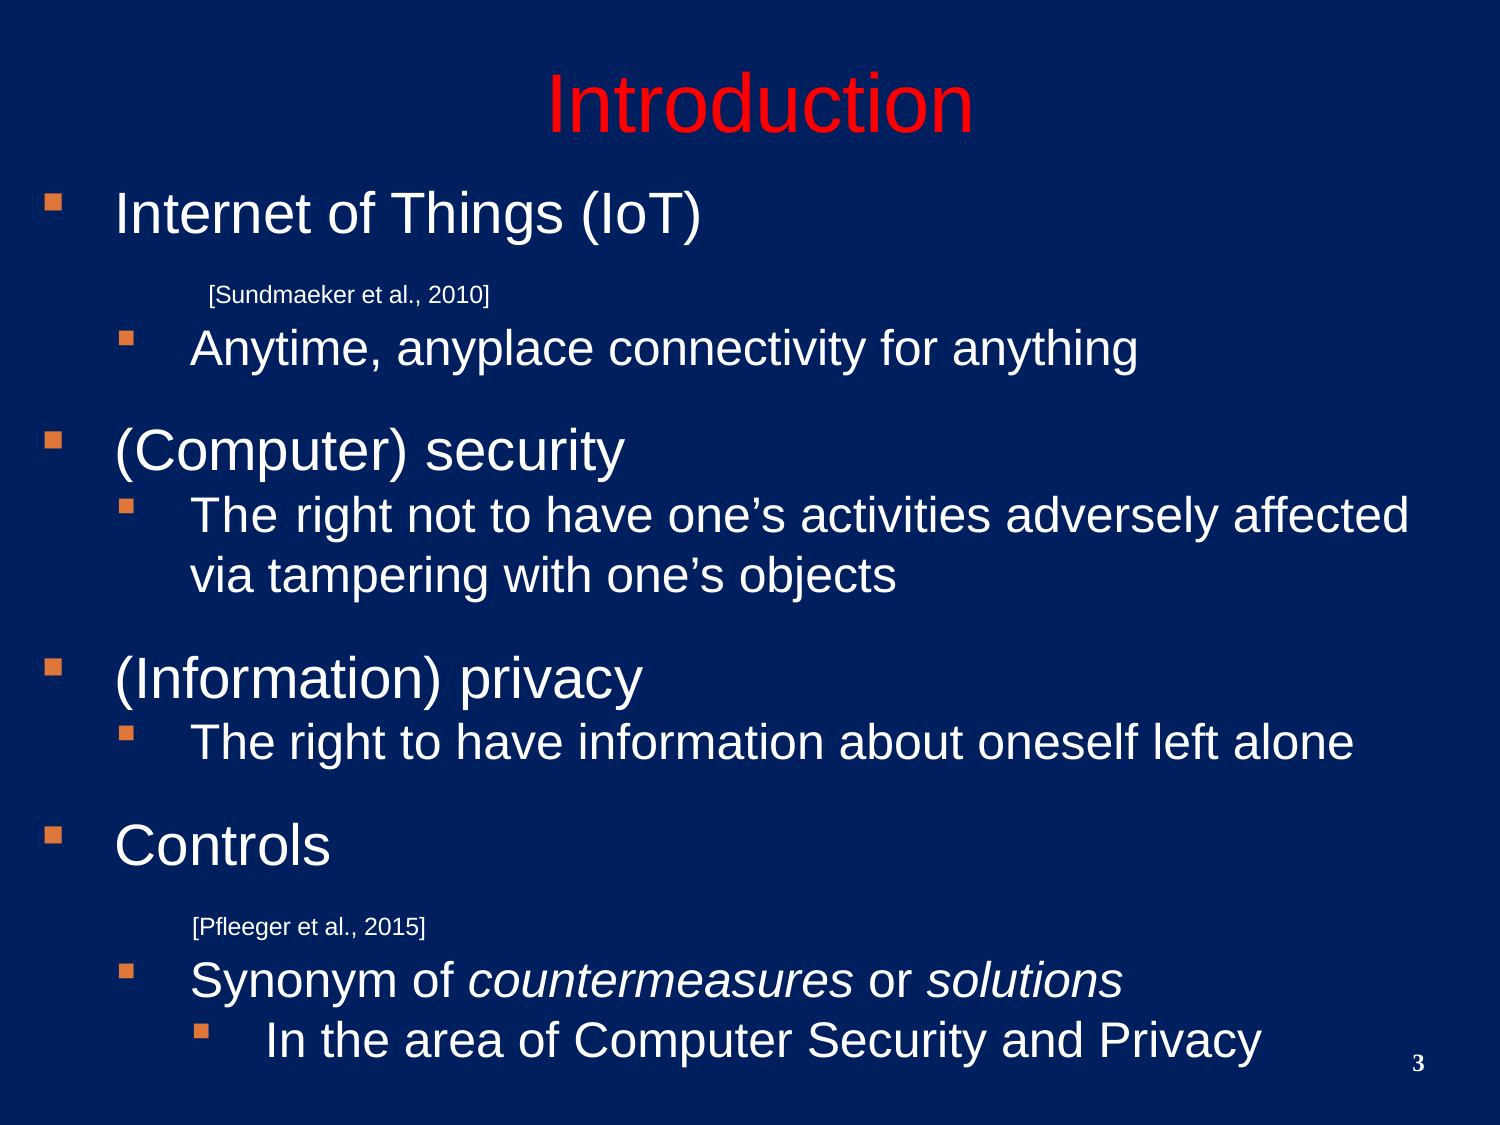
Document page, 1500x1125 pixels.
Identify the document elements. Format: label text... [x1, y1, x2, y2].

slide_number 3 [1080, 1046, 1425, 1125]
title Introduction [44, 23, 1456, 174]
text_box Internet of Things (IoT) [Sundmaeker et al., 2010] Anytime, anyplace connectivity for anything (Computer) security The right not to have one’s activities adversely affected via tampering with one’s objects (Information) privacy The right to have information about oneself left alone Controls [Pfleeger et al., 2015] Synonym of countermeasures or solutions In the area of Computer Security and Privacy [37, 174, 1475, 1125]
